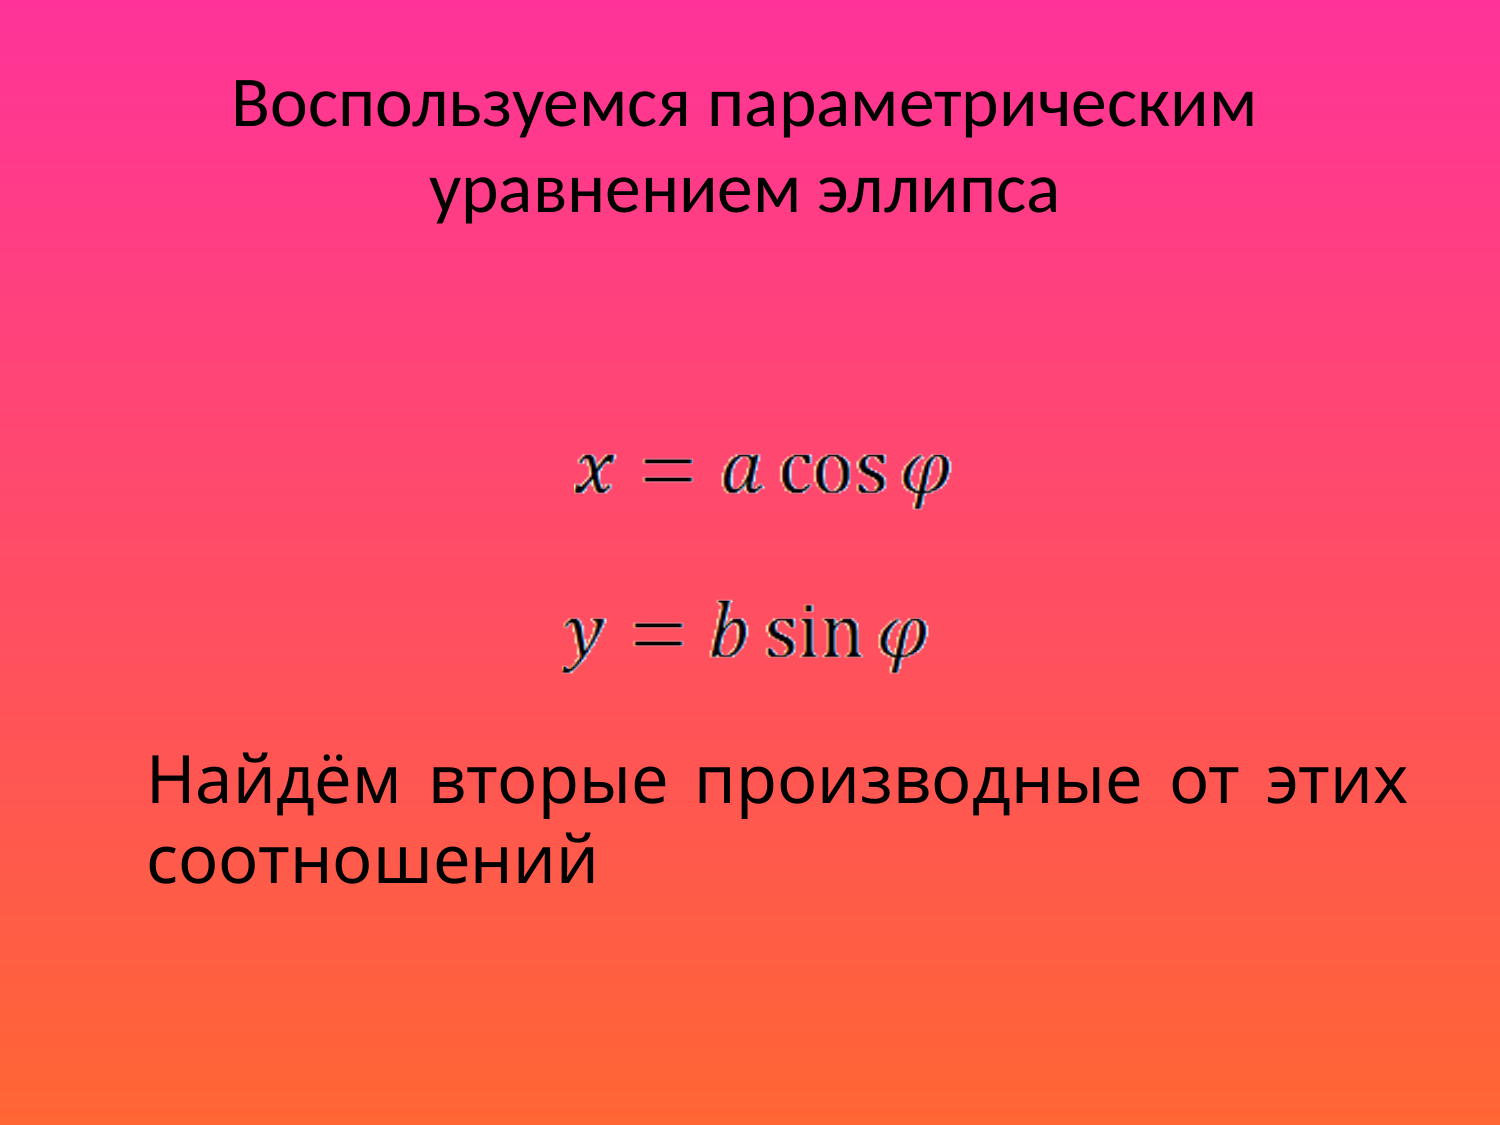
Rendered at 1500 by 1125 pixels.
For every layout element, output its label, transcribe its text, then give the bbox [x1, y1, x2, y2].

picture [573, 421, 954, 528]
picture [562, 585, 931, 692]
list Найдём вторые производные от этих соотношений [75, 262, 1425, 1005]
title Воспользуемся параметрическим уравнением эллипса [70, 46, 1421, 235]
